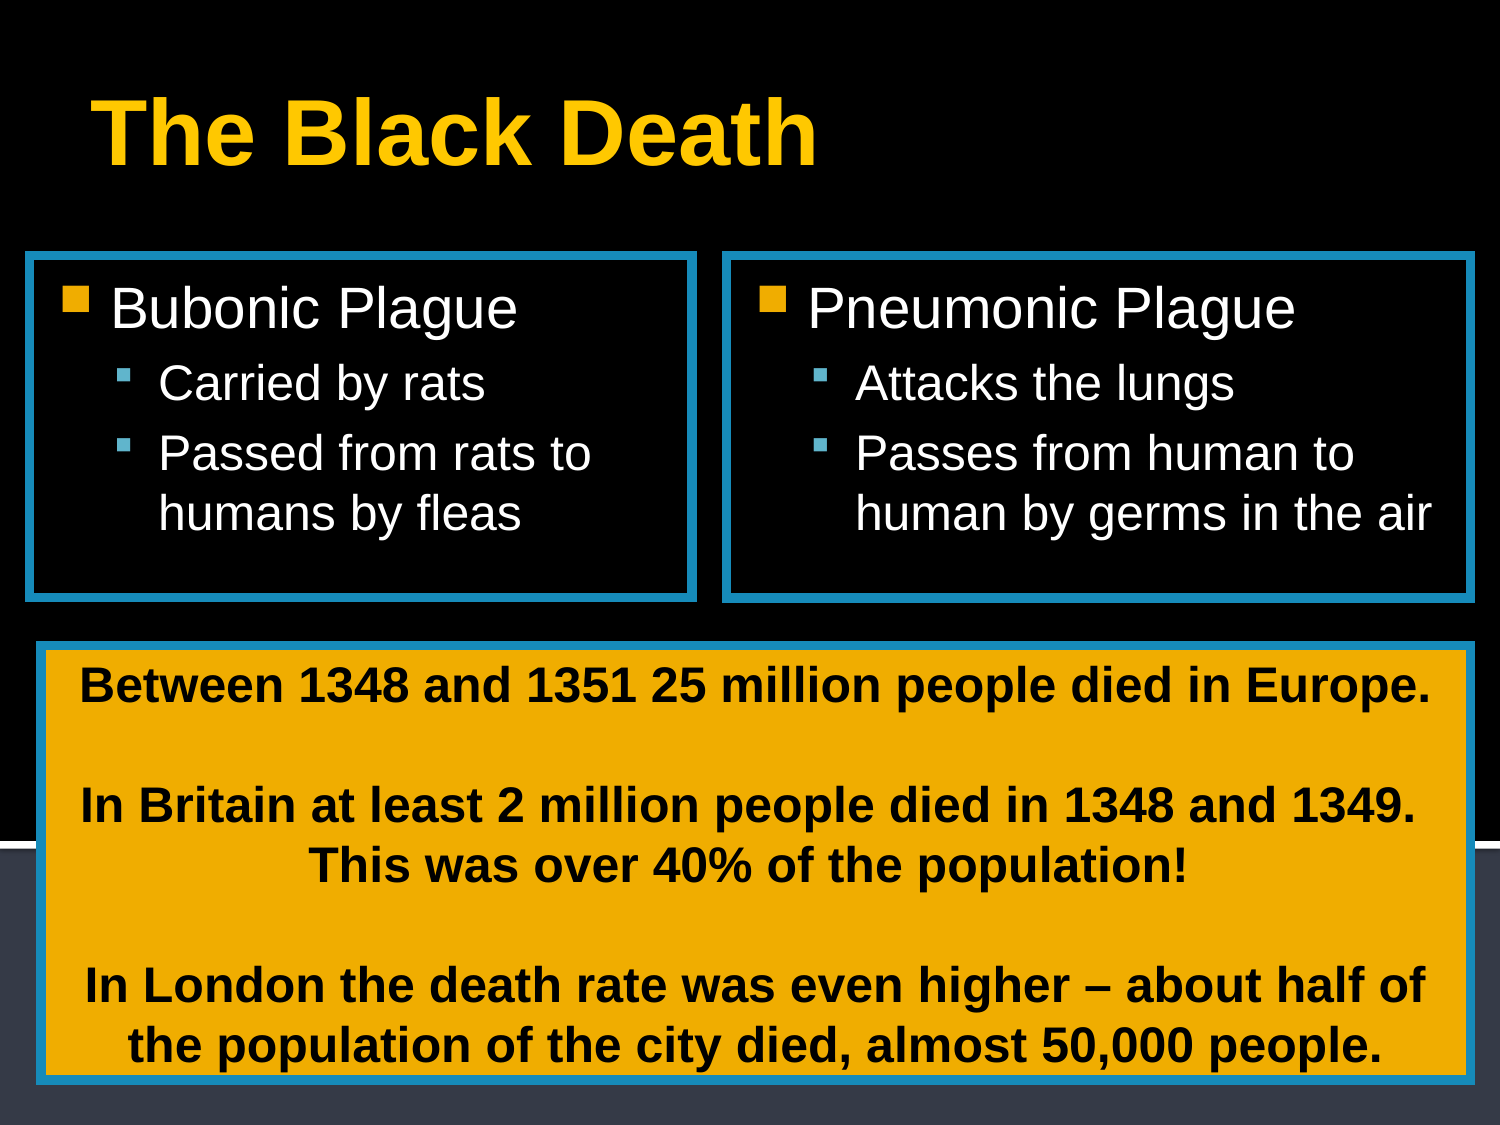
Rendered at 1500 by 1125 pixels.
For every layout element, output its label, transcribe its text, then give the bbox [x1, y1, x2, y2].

list Bubonic Plague Carried by rats Passed from rats to humans by fleas [29, 255, 693, 598]
title The Black Death [75, 24, 1425, 231]
list Pneumonic Plague Attacks the lungs Passes from human to human by germs in the air [726, 255, 1471, 599]
text_box Between 1348 and 1351 25 million people died in Europe. In Britain at least 2 million people died in 1348 and 1349. This was over 40% of the population! In London the death rate was even higher – about half of the population of the city died, almost 50,000 people. [41, 645, 1471, 1080]
